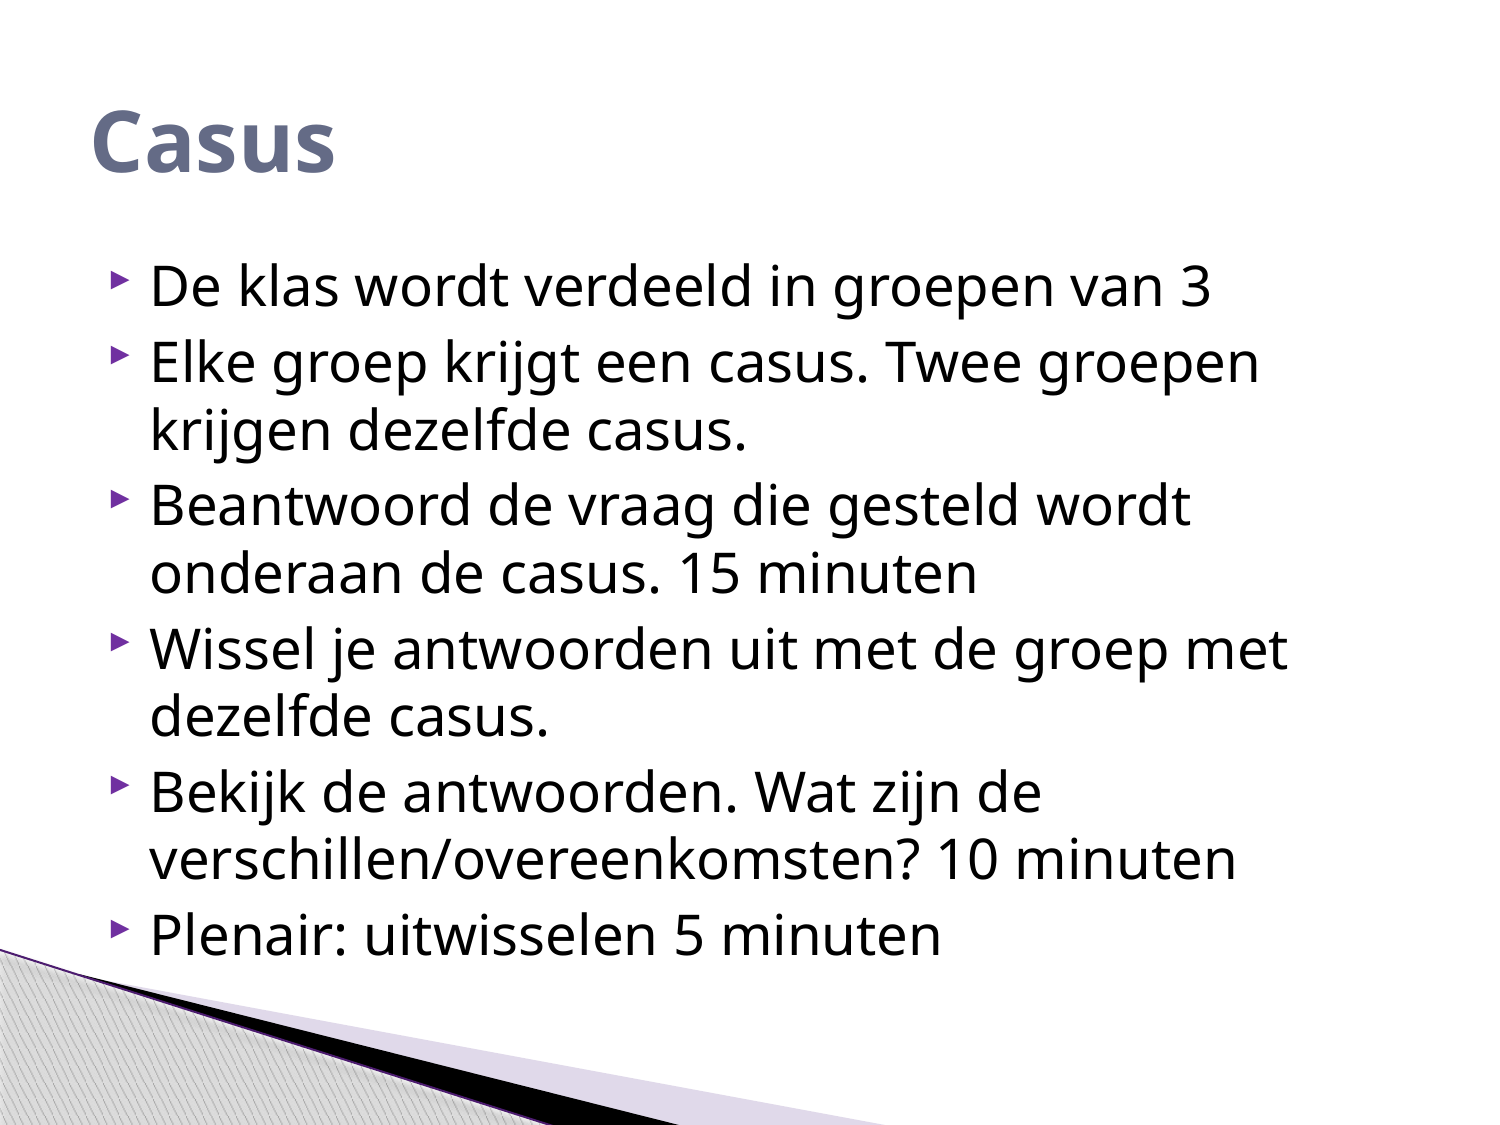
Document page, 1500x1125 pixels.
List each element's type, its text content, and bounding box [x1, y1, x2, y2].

list De klas wordt verdeeld in groepen van 3 Elke groep krijgt een casus. Twee groepen krijgen dezelfde casus. Beantwoord de vraag die gesteld wordt onderaan de casus. 15 minuten Wissel je antwoorden uit met de groep met dezelfde casus. Bekijk de antwoorden. Wat zijn de verschillen/overeenkomsten? 10 minuten Plenair: uitwisselen 5 minuten [75, 243, 1425, 986]
title Casus [75, 45, 1425, 233]
